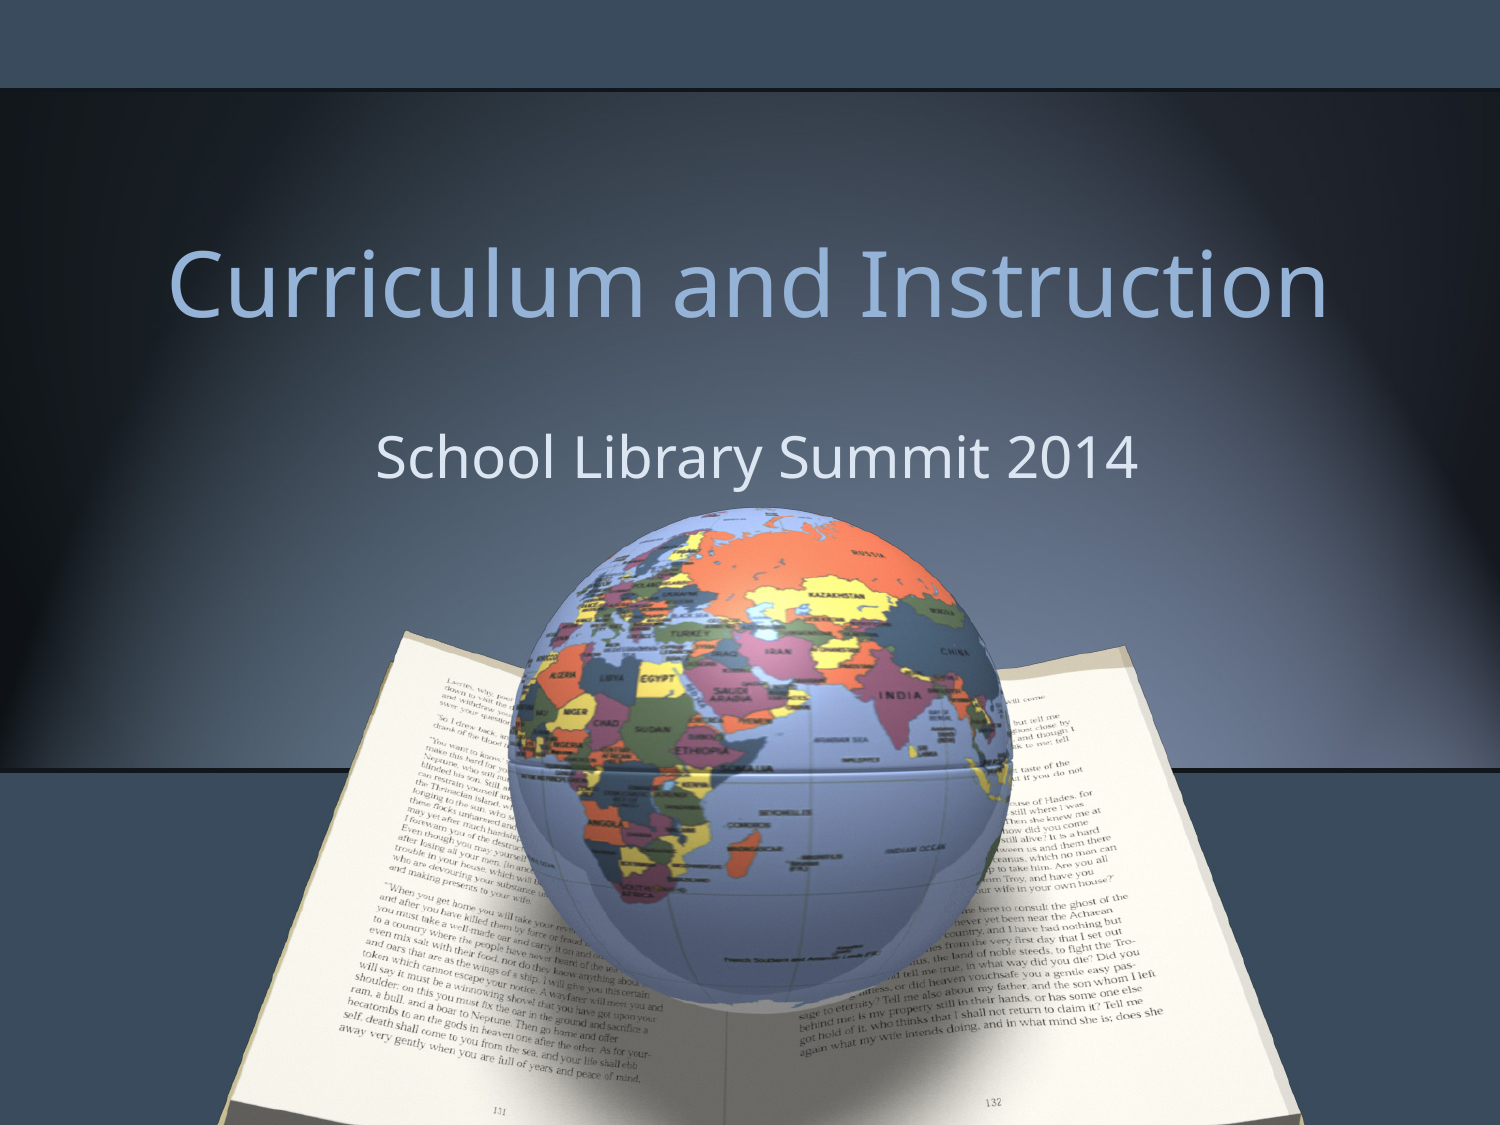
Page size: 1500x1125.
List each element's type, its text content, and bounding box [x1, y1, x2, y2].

subtitle School Library Summit 2014 [112, 412, 1388, 526]
title Curriculum and Instruction [112, 174, 1388, 388]
picture [0, 0, 1500, 1125]
